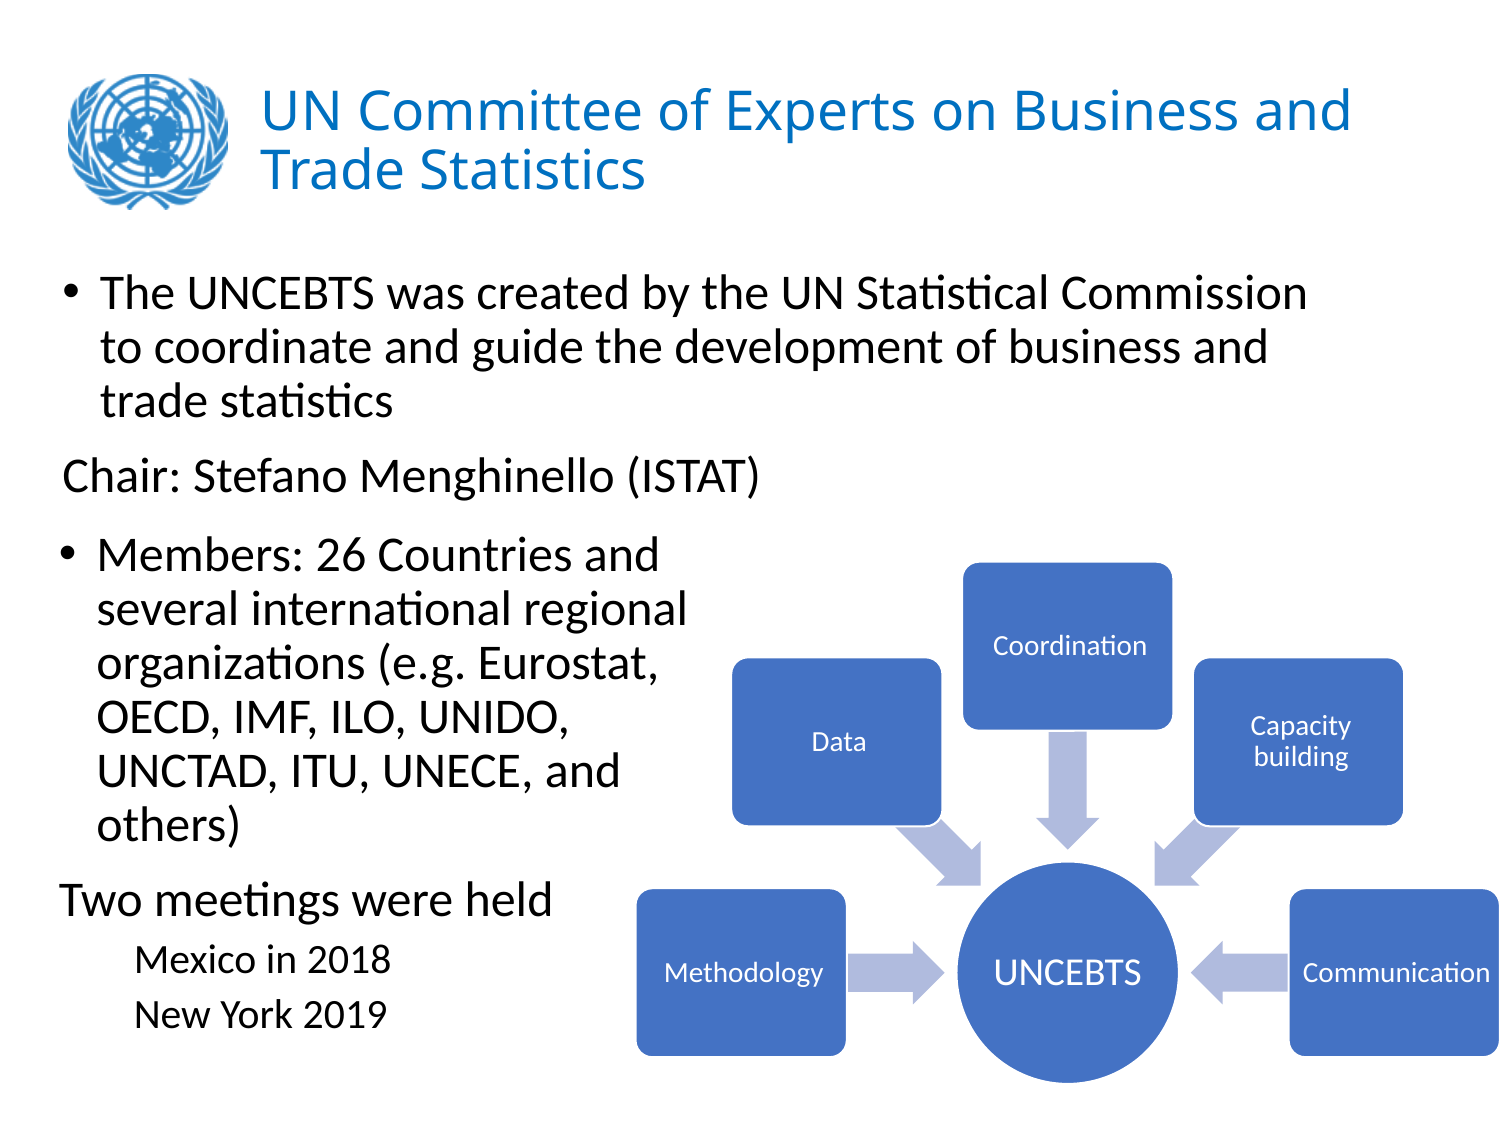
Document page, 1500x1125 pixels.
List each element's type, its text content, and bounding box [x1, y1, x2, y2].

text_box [635, 513, 1500, 1125]
title UN Committee of Experts on Business and Trade Statistics [245, 74, 1397, 210]
list The UNCEBTS was created by the UN Statistical Commission to coordinate and guide the development of business and trade statistics Chair: Stefano Menghinello (ISTAT) [47, 258, 1342, 522]
text_box Members: 26 Countries and several international regional organizations (e.g. Eurostat, OECD, IMF, ILO, UNIDO, UNCTAD, ITU, UNECE, and others) Two meetings were held Mexico in 2018 New York 2019 [47, 522, 635, 1051]
picture [68, 74, 228, 210]
